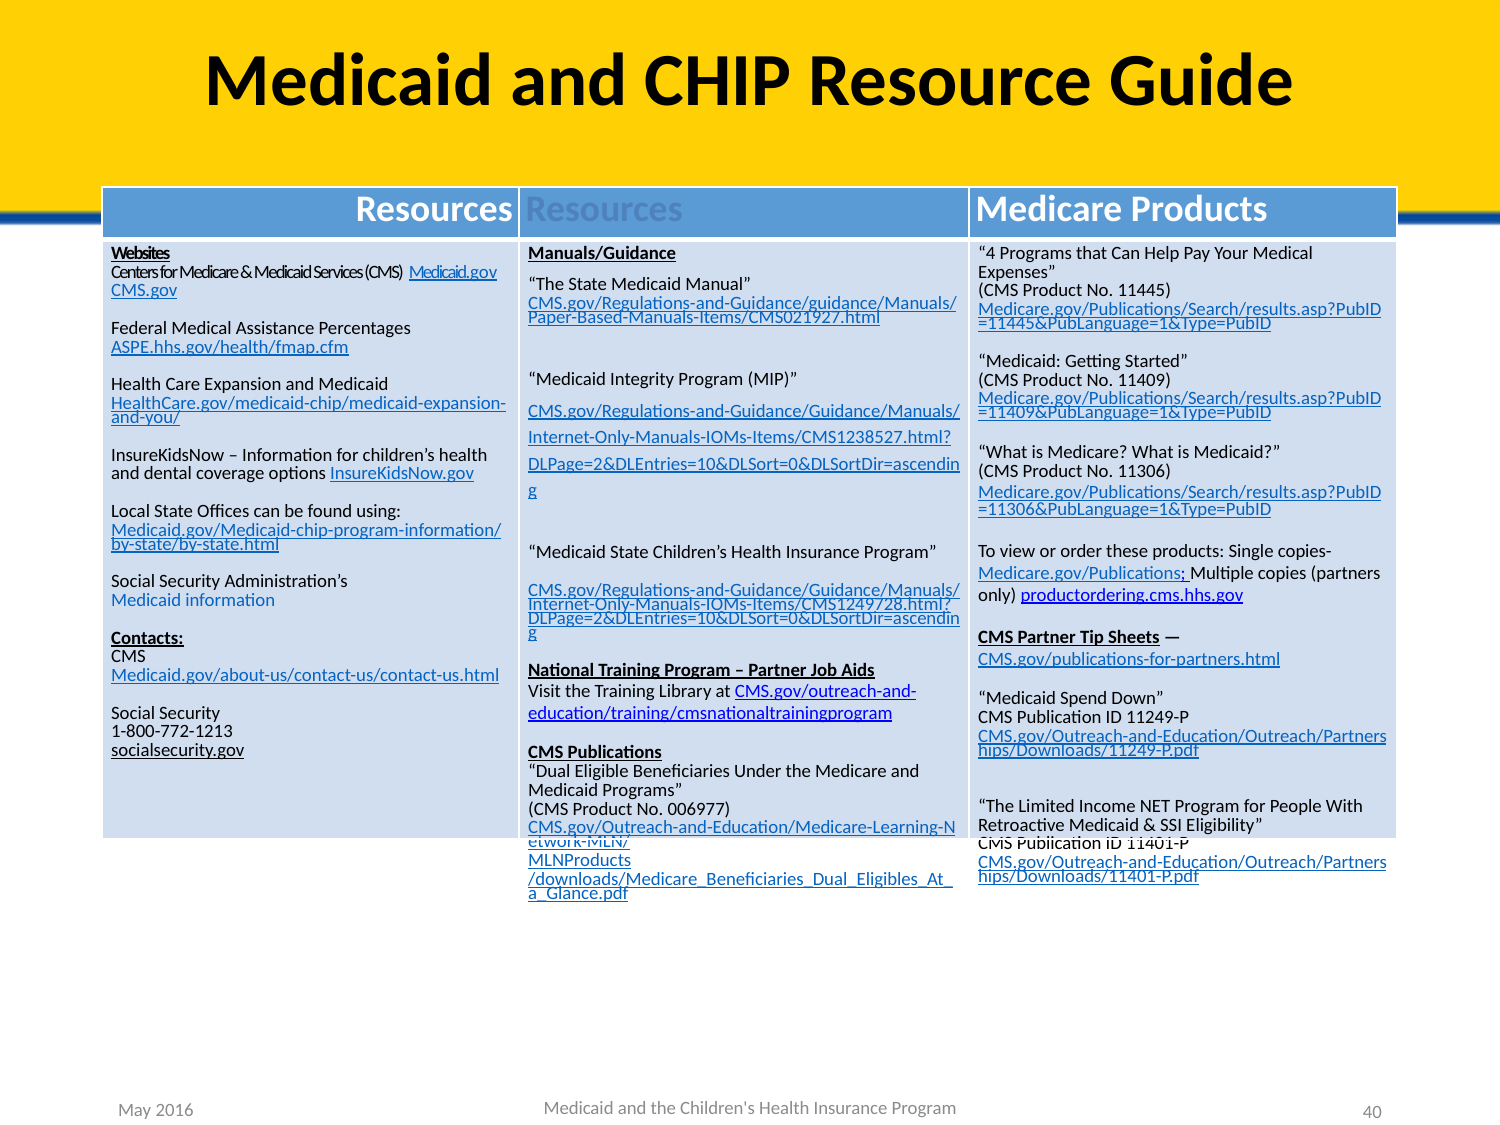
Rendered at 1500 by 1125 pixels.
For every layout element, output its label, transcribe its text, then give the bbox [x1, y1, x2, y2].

table_header Medicare Products [970, 188, 1396, 237]
table_header Resources [103, 188, 518, 237]
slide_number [103, 1079, 441, 1125]
picture [0, 0, 1500, 1125]
table_cell Manuals/Guidance “The State Medicaid Manual” CMS.gov/Regulations-and-Guidance/guidance/Manuals/Paper-Based-Manuals-Items/CMS021927.html “Medicaid Integrity Program (MIP)” CMS.gov/Regulations-and-Guidance/Guidance/Manuals/Internet-Only-Manuals-IOMs-Items/CMS1238527.html?DLPage=2&DLEntries=10&DLSort=0&DLSortDir=ascending “Medicaid State Children’s Health Insurance Program” CMS.gov/Regulations-and-Guidance/Guidance/Manuals/Internet-Only-Manuals-IOMs-Items/CMS1249728.html?DLPage=2&DLEntries=10&DLSort=0&DLSortDir=ascending National Training Program – Partner Job Aids Visit the Training Library at CMS.gov/outreach-and-education/training/cmsnationaltrainingprogram CMS Publications “Dual Eligible Beneficiaries Under the Medicare and Medicaid Programs” (CMS Product No. 006977) CMS.gov/Outreach-and-Education/Medicare-Learning-Network-MLN/MLNProducts/downloads/Medicare_Beneficiaries_Dual_Eligibles_At_a_Glance.pdf [520, 242, 968, 838]
table_header Resources [520, 188, 968, 237]
slide_number 40 [1059, 1081, 1397, 1125]
table_cell Websites Centers for Medicare & Medicaid Services (CMS) Medicaid.gov CMS.gov Federal Medical Assistance Percentages ASPE.hhs.gov/health/fmap.cfm Health Care Expansion and Medicaid HealthCare.gov/medicaid-chip/medicaid-expansion-and-you/ InsureKidsNow – Information for children’s health and dental coverage options InsureKidsNow.gov Local State Offices can be found using: Medicaid.gov/Medicaid-chip-program-information/by-state/by-state.html Social Security Administration’s Medicaid information Contacts: CMS Medicaid.gov/about-us/contact-us/contact-us.html Social Security 1-800-772-1213 socialsecurity.gov [103, 242, 518, 838]
table_cell “4 Programs that Can Help Pay Your Medical Expenses” (CMS Product No. 11445) Medicare.gov/Publications/Search/results.asp?PubID=11445&PubLanguage=1&Type=PubID “Medicaid: Getting Started” (CMS Product No. 11409) Medicare.gov/Publications/Search/results.asp?PubID=11409&PubLanguage=1&Type=PubID “What is Medicare? What is Medicaid?” (CMS Product No. 11306) Medicare.gov/Publications/Search/results.asp?PubID=11306&PubLanguage=1&Type=PubID To view or order these products: Single copies- Medicare.gov/Publications; Multiple copies (partners only) productordering.cms.hhs.gov CMS Partner Tip Sheets —CMS.gov/publications-for-partners.html “Medicaid Spend Down” CMS Publication ID 11249-P CMS.gov/Outreach-and-Education/Outreach/Partnerships/Downloads/11249-P.pdf “The Limited Income NET Program for People With Retroactive Medicaid & SSI Eligibility” CMS Publication ID 11401-P CMS.gov/Outreach-and-Education/Outreach/Partnerships/Downloads/11401-P.pdf [970, 242, 1396, 838]
title Medicaid and CHIP Resource Guide [103, 2, 1397, 161]
footer Medicaid and the Children's Health Insurance Program [496, 1076, 1004, 1125]
